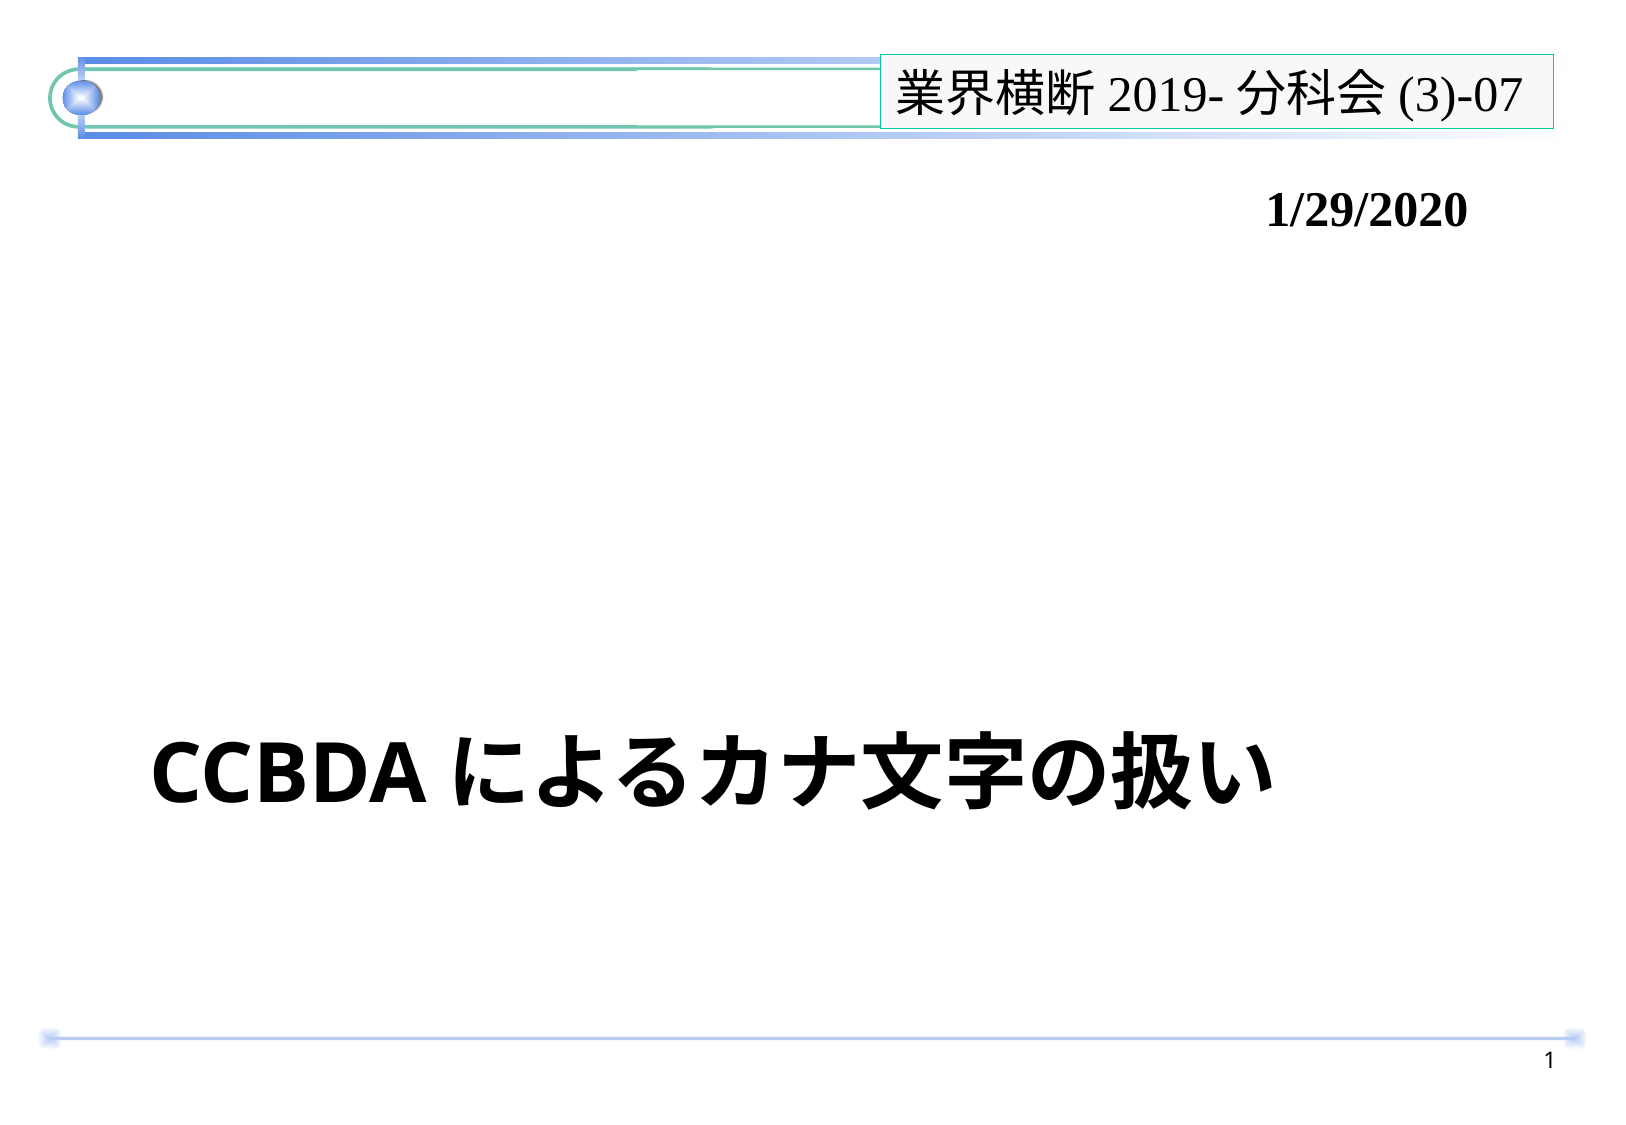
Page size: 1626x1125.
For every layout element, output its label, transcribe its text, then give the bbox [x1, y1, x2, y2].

slide_number 0 [1512, 1038, 1588, 1074]
title CCBDAによるカナ文字の扱い [128, 722, 1510, 947]
text_box 業界横断2019-分科会(3)-07 [880, 54, 1554, 129]
text_box 1/29/2020 [1250, 169, 1484, 244]
